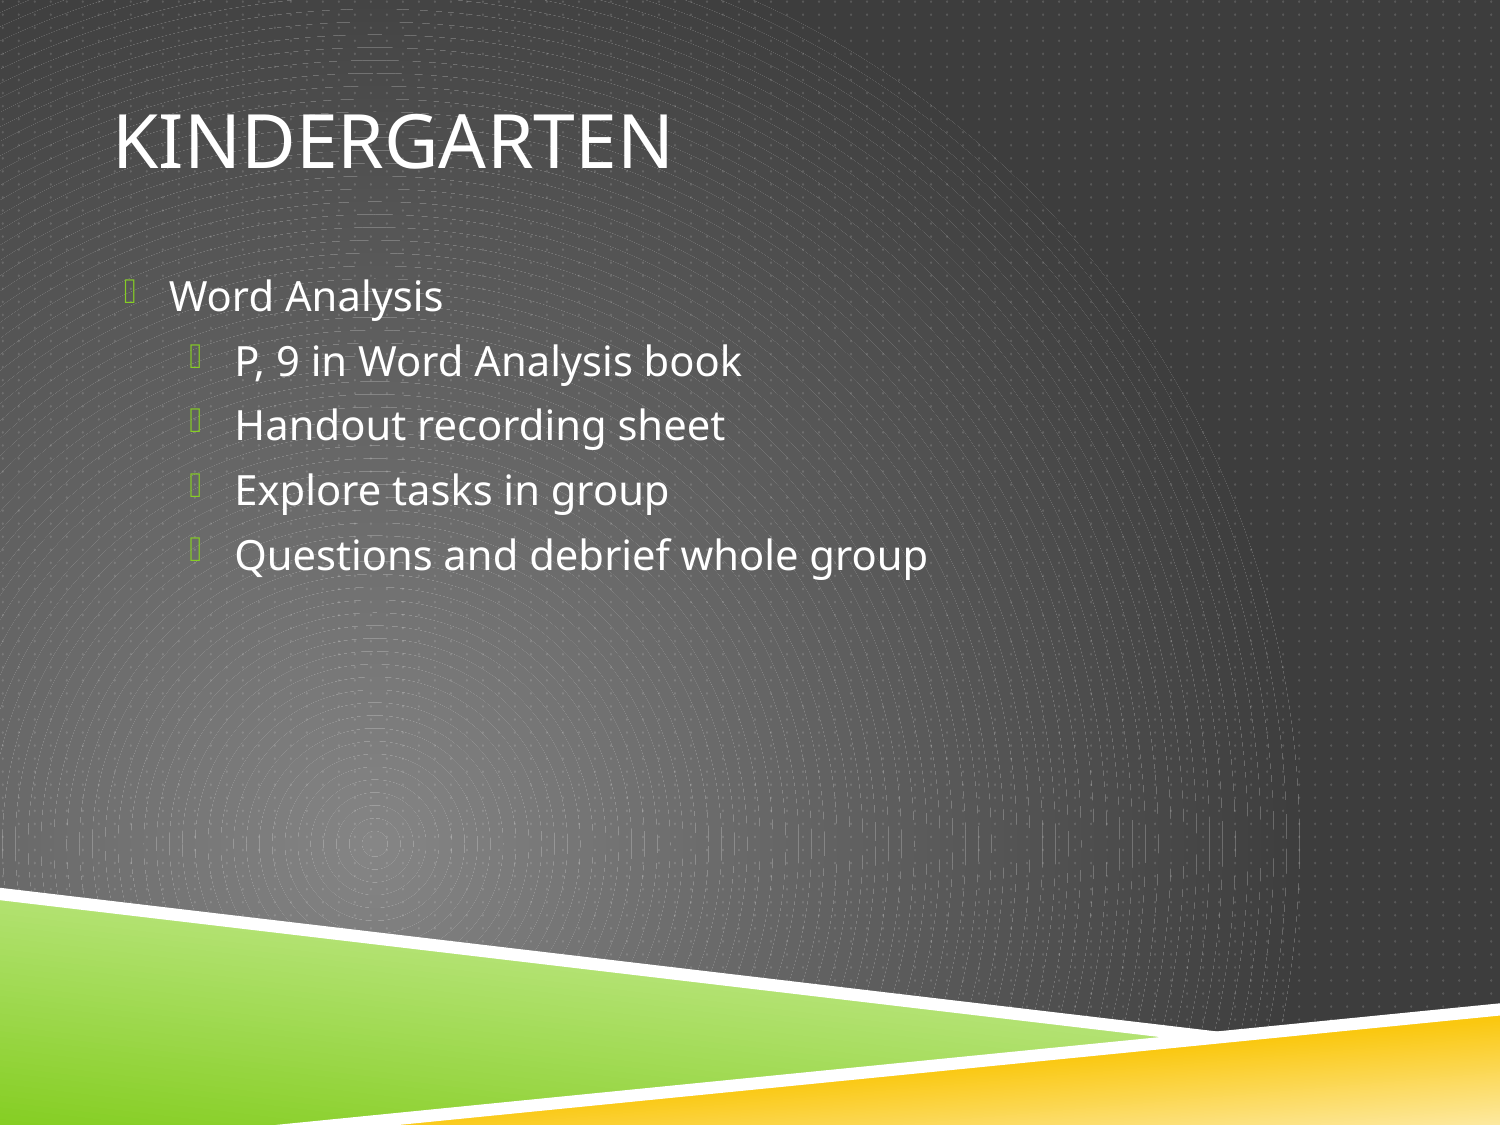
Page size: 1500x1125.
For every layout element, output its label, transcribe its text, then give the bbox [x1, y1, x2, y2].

list Word Analysis P, 9 in Word Analysis book Handout recording sheet Explore tasks in group Questions and debrief whole group [112, 262, 1388, 875]
title Kindergarten [112, 45, 1388, 233]
